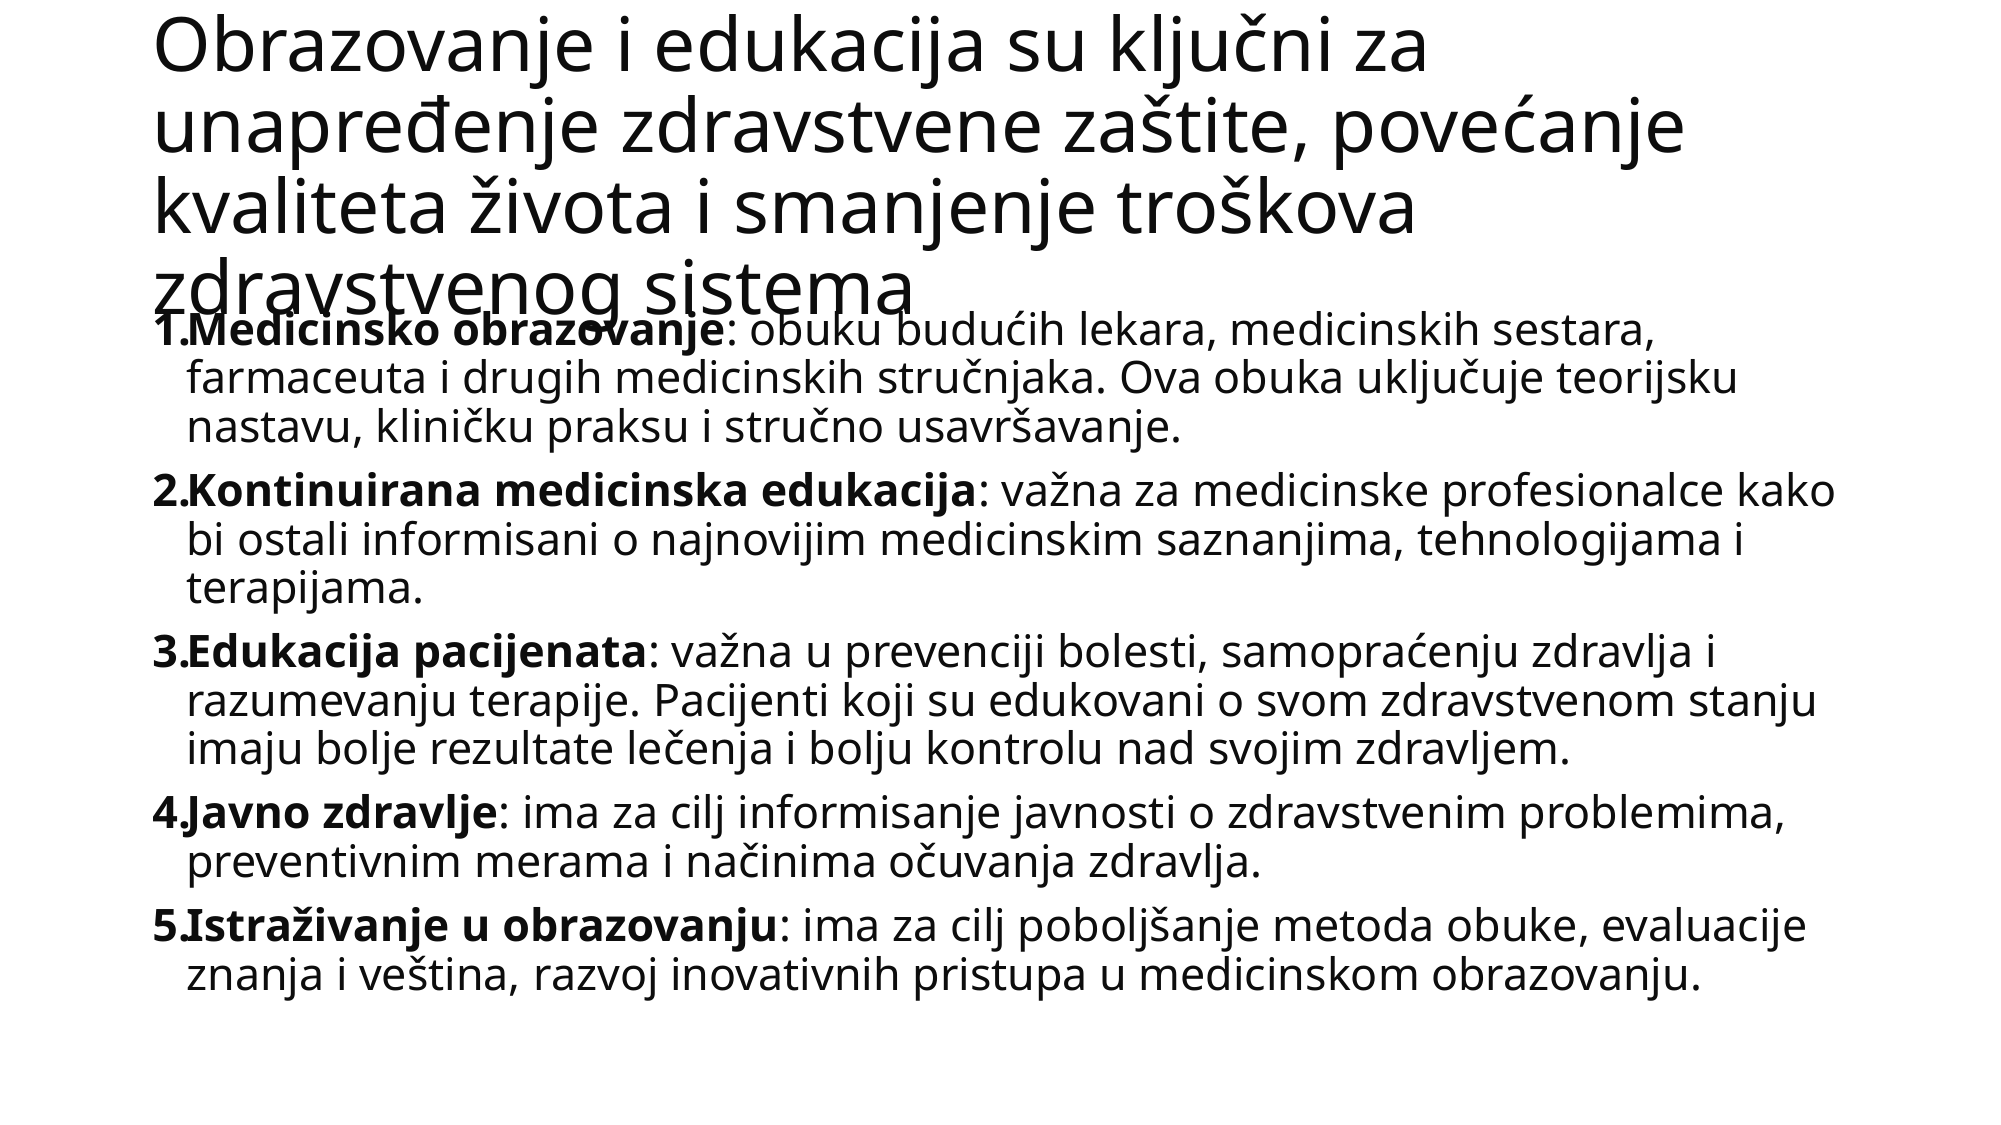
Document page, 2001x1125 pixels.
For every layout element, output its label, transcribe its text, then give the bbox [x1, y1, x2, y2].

list Medicinsko obrazovanje: obuku budućih lekara, medicinskih sestara, farmaceuta i drugih medicinskih stručnjaka. Ova obuka uključuje teorijsku nastavu, kliničku praksu i stručno usavršavanje. Kontinuirana medicinska edukacija: važna za medicinske profesionalce kako bi ostali informisani o najnovijim medicinskim saznanjima, tehnologijama i terapijama. Edukacija pacijenata: važna u prevenciji bolesti, samopraćenju zdravlja i razumevanju terapije. Pacijenti koji su edukovani o svom zdravstvenom stanju imaju bolje rezultate lečenja i bolju kontrolu nad svojim zdravljem. Javno zdravlje: ima za cilj informisanje javnosti o zdravstvenim problemima, preventivnim merama i načinima očuvanja zdravlja. Istraživanje u obrazovanju: ima za cilj poboljšanje metoda obuke, evaluacije znanja i veština, razvoj inovativnih pristupa u medicinskom obrazovanju. [137, 299, 1863, 1014]
title Obrazovanje i edukacija su ključni za unapređenje zdravstvene zaštite, povećanje kvaliteta života i smanjenje troškova zdravstvenog sistema [137, 59, 1863, 278]
